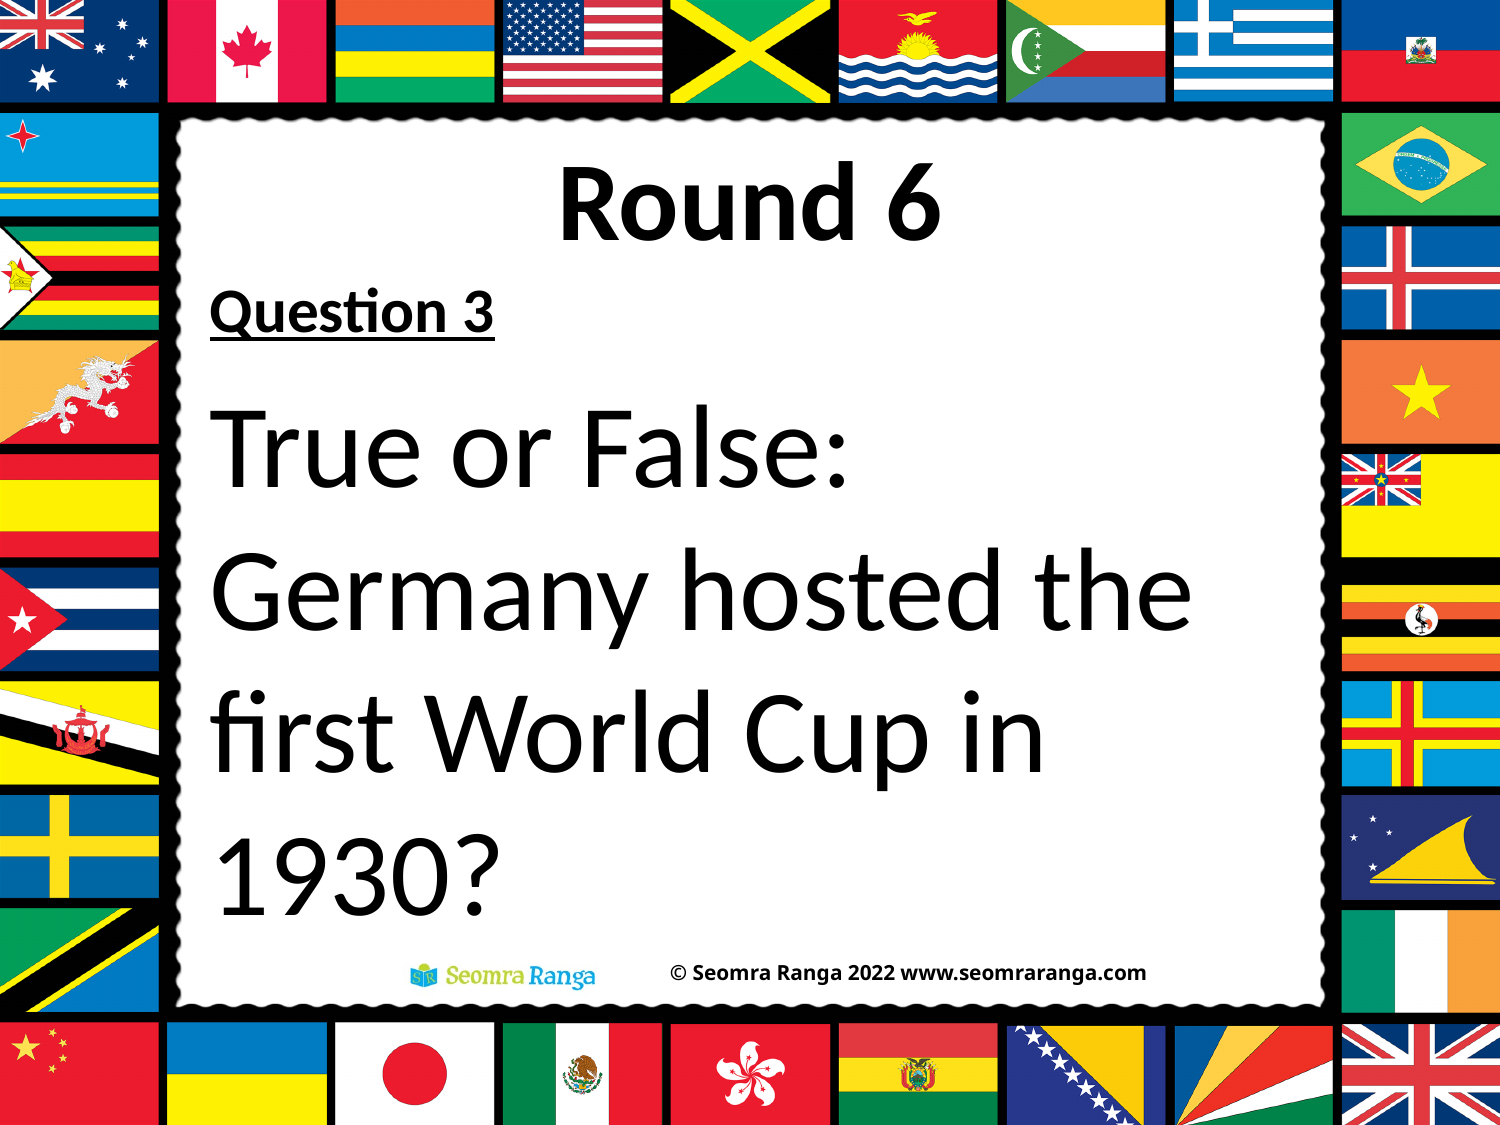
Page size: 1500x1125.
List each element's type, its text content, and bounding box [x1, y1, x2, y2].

title Round 6 [183, 101, 1317, 290]
picture [0, 0, 1500, 1125]
text_box © Seomra Ranga 2022 www.seomraranga.com [631, 953, 1187, 993]
picture [10, 122, 36, 150]
list Question 3 True or False: Germany hosted the first World Cup in 1930? [194, 261, 1306, 953]
